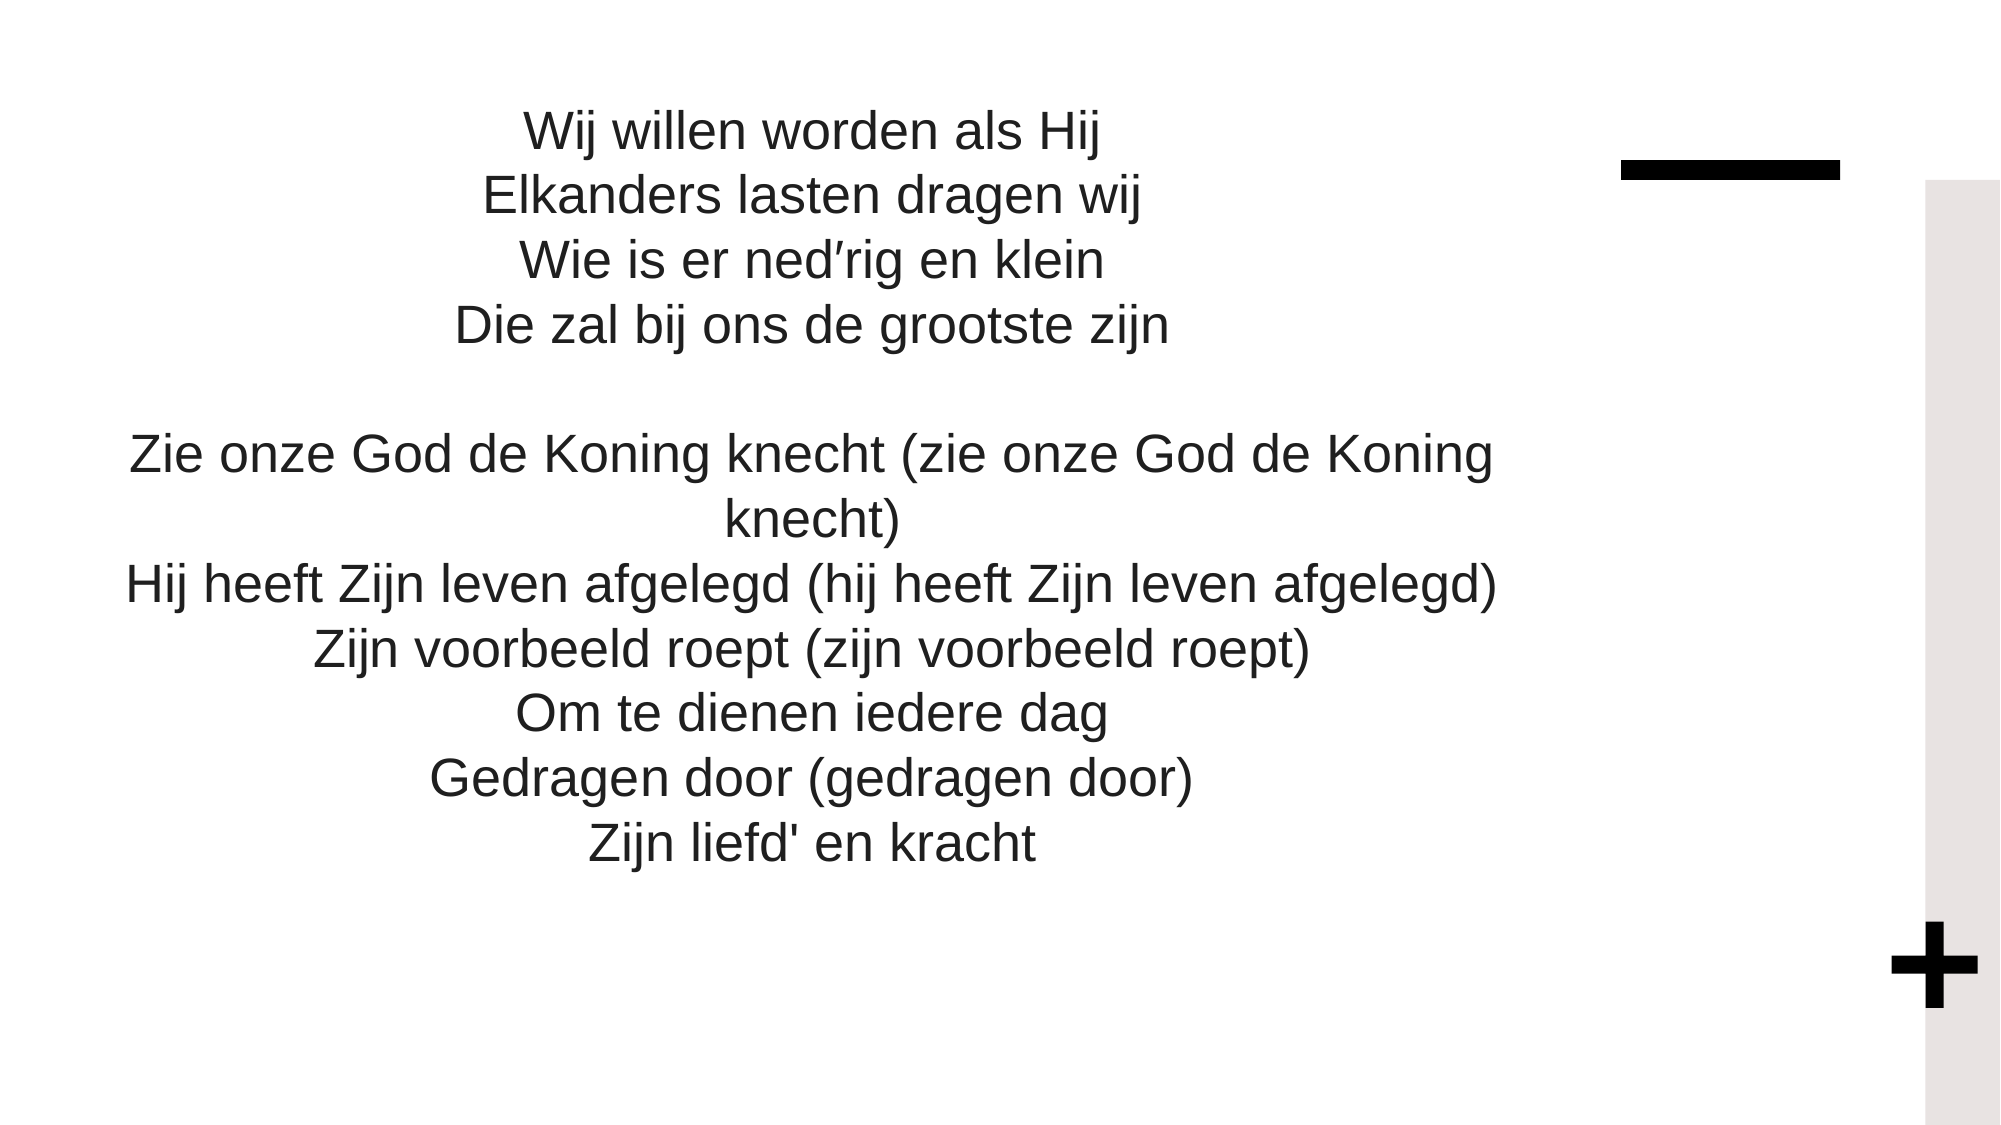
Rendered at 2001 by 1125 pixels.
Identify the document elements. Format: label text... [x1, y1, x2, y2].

title Wij willen worden als Hij Elkanders lasten dragen wij Wie is er ned′rig en klein Die zal bij ons de grootste zijn Zie onze God de Koning knecht (zie onze God de Koning knecht) Hij heeft Zijn leven afgelegd (hij heeft Zijn leven afgelegd) Zijn voorbeeld roept (zijn voorbeeld roept) Om te dienen iedere dag Gedragen door (gedragen door) Zijn liefd' en kracht [105, 87, 1521, 928]
